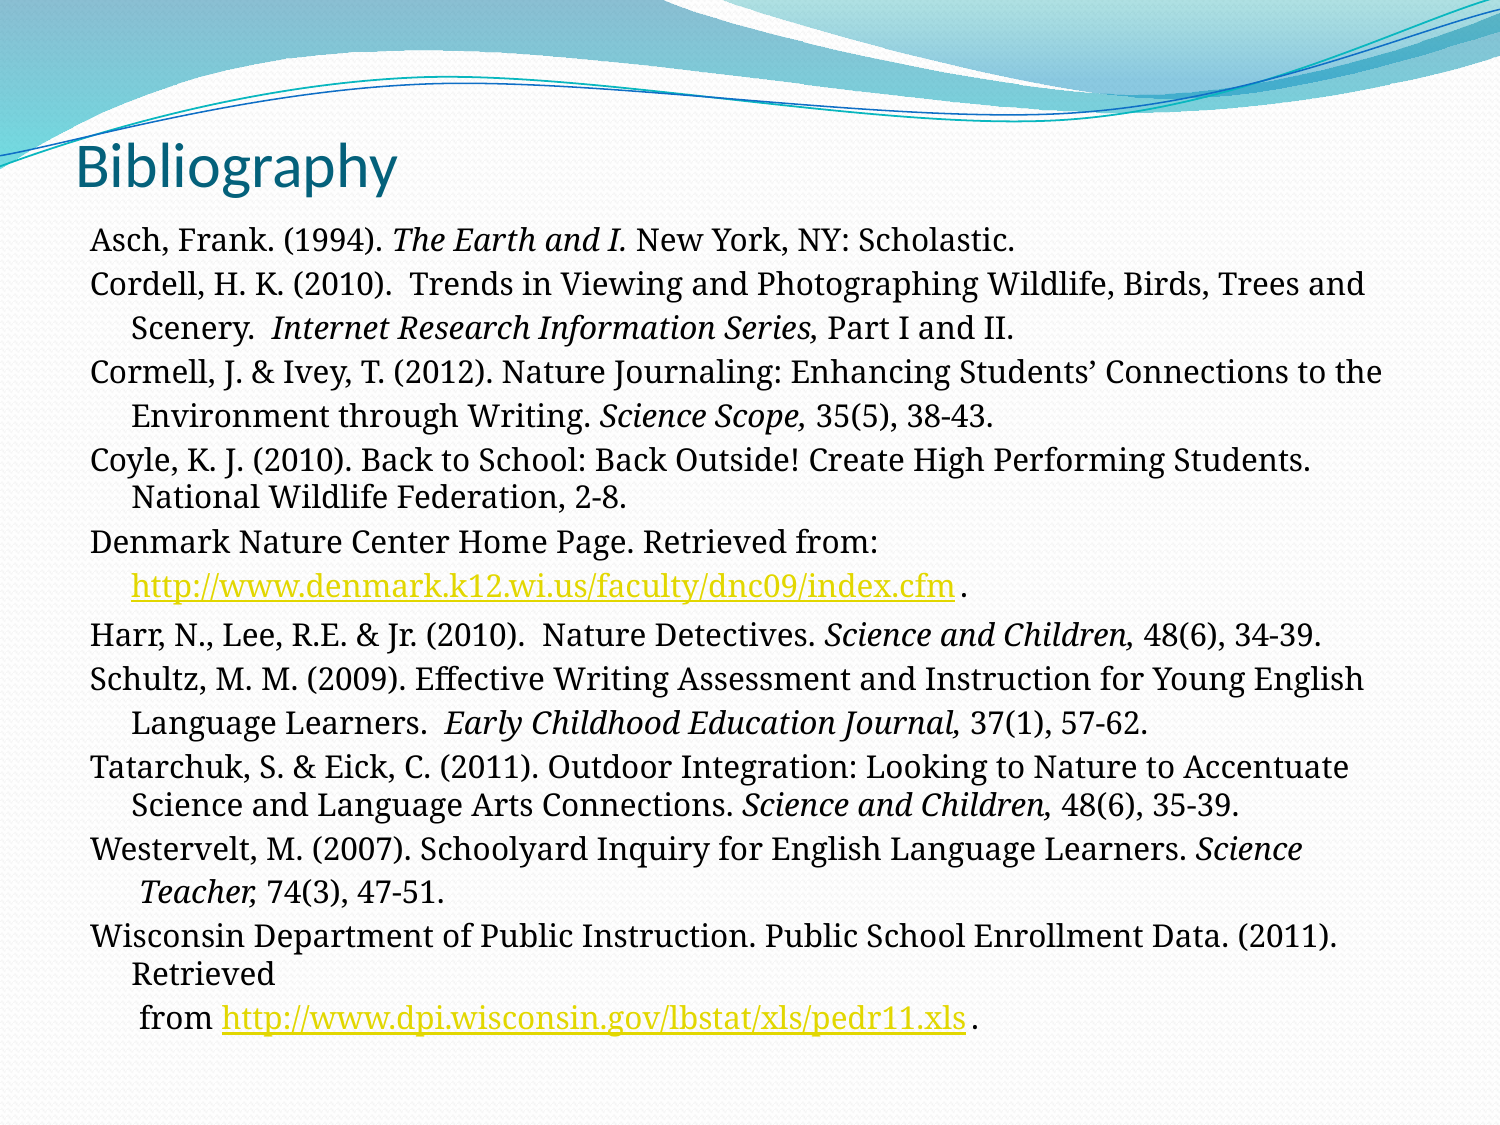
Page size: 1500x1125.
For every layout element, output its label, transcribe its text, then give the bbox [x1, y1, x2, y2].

title Bibliography [75, 115, 1425, 200]
list Asch, Frank. (1994). The Earth and I. New York, NY: Scholastic. Cordell, H. K. (2010). Trends in Viewing and Photographing Wildlife, Birds, Trees and Scenery. Internet Research Information Series, Part I and II. Cormell, J. & Ivey, T. (2012). Nature Journaling: Enhancing Students’ Connections to the Environment through Writing. Science Scope, 35(5), 38-43. Coyle, K. J. (2010). Back to School: Back Outside! Create High Performing Students. National Wildlife Federation, 2-8. Denmark Nature Center Home Page. Retrieved from: http://www.denmark.k12.wi.us/faculty/dnc09/index.cfm. Harr, N., Lee, R.E. & Jr. (2010). Nature Detectives. Science and Children, 48(6), 34-39. Schultz, M. M. (2009). Effective Writing Assessment and Instruction for Young English Language Learners. Early Childhood Education Journal, 37(1), 57-62. Tatarchuk, S. & Eick, C. (2011). Outdoor Integration: Looking to Nature to Accentuate Science and Language Arts Connections. Science and Children, 48(6), 35-39. Westervelt, M. (2007). Schoolyard Inquiry for English Language Learners. Science Teacher, 74(3), 47-51. Wisconsin Department of Public Instruction. Public School Enrollment Data. (2011). Retrieved from http://www.dpi.wisconsin.gov/lbstat/xls/pedr11.xls. [75, 212, 1425, 1063]
